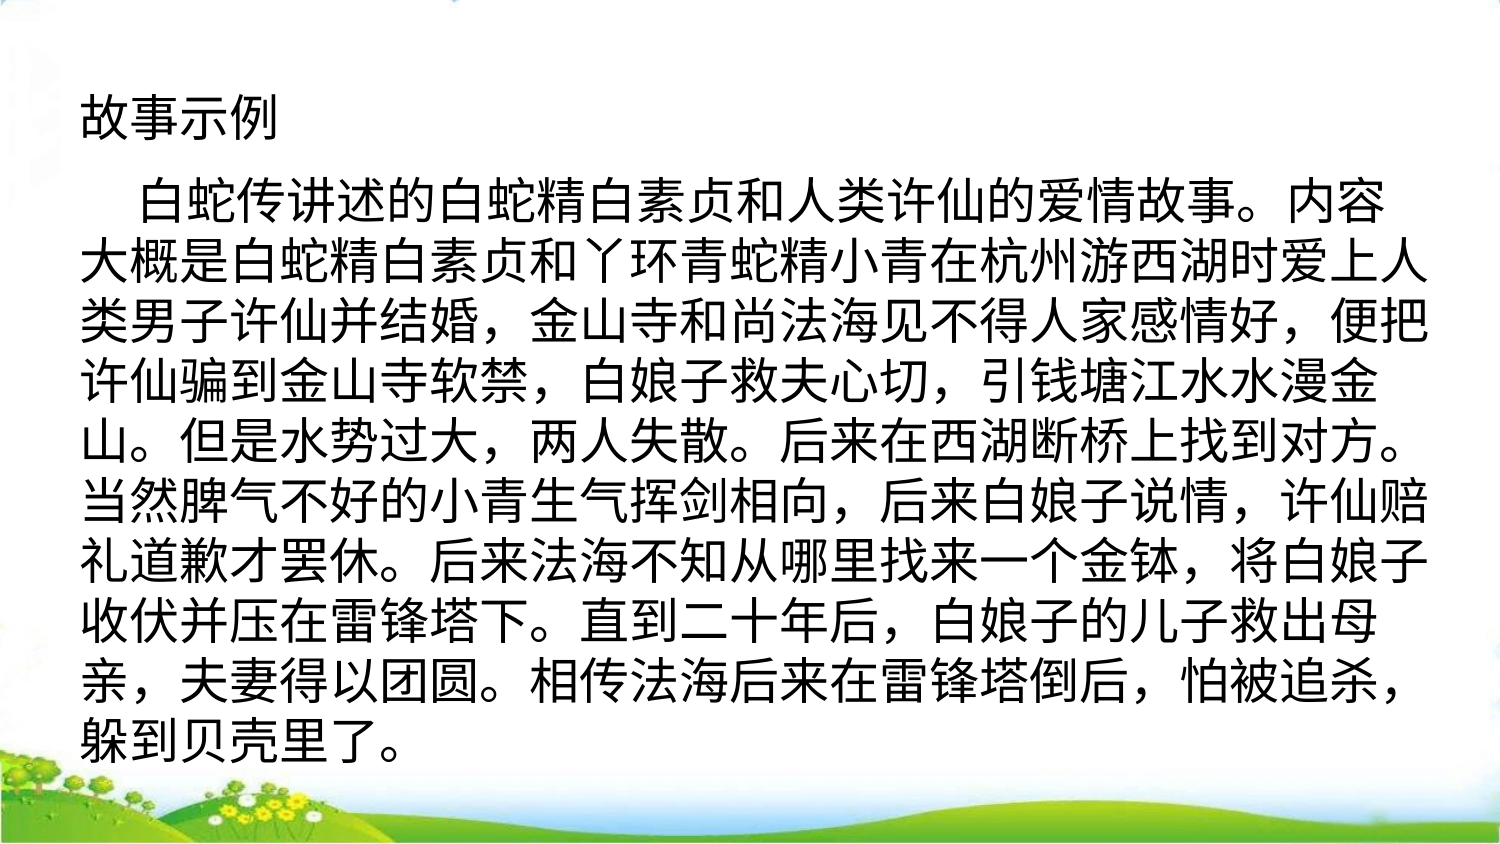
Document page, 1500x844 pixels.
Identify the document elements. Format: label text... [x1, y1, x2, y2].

text_box 故事示例 [64, 79, 384, 155]
picture [0, 0, 1500, 844]
text_box 白蛇传讲述的白蛇精白素贞和人类许仙的爱情故事。内容大概是白蛇精白素贞和丫环青蛇精小青在杭州游西湖时爱上人类男子许仙并结婚，金山寺和尚法海见不得人家感情好，便把许仙骗到金山寺软禁，白娘子救夫心切，引钱塘江水水漫金山。但是水势过大，两人失散。后来在西湖断桥上找到对方。当然脾气不好的小青生气挥剑相向，后来白娘子说情，许仙赔礼道歉才罢休。后来法海不知从哪里找来一个金钵，将白娘子收伏并压在雷锋塔下。直到二十年后，白娘子的儿子救出母亲，夫妻得以团圆。相传法海后来在雷锋塔倒后，怕被追杀，躲到贝壳里了。 [64, 161, 1447, 777]
